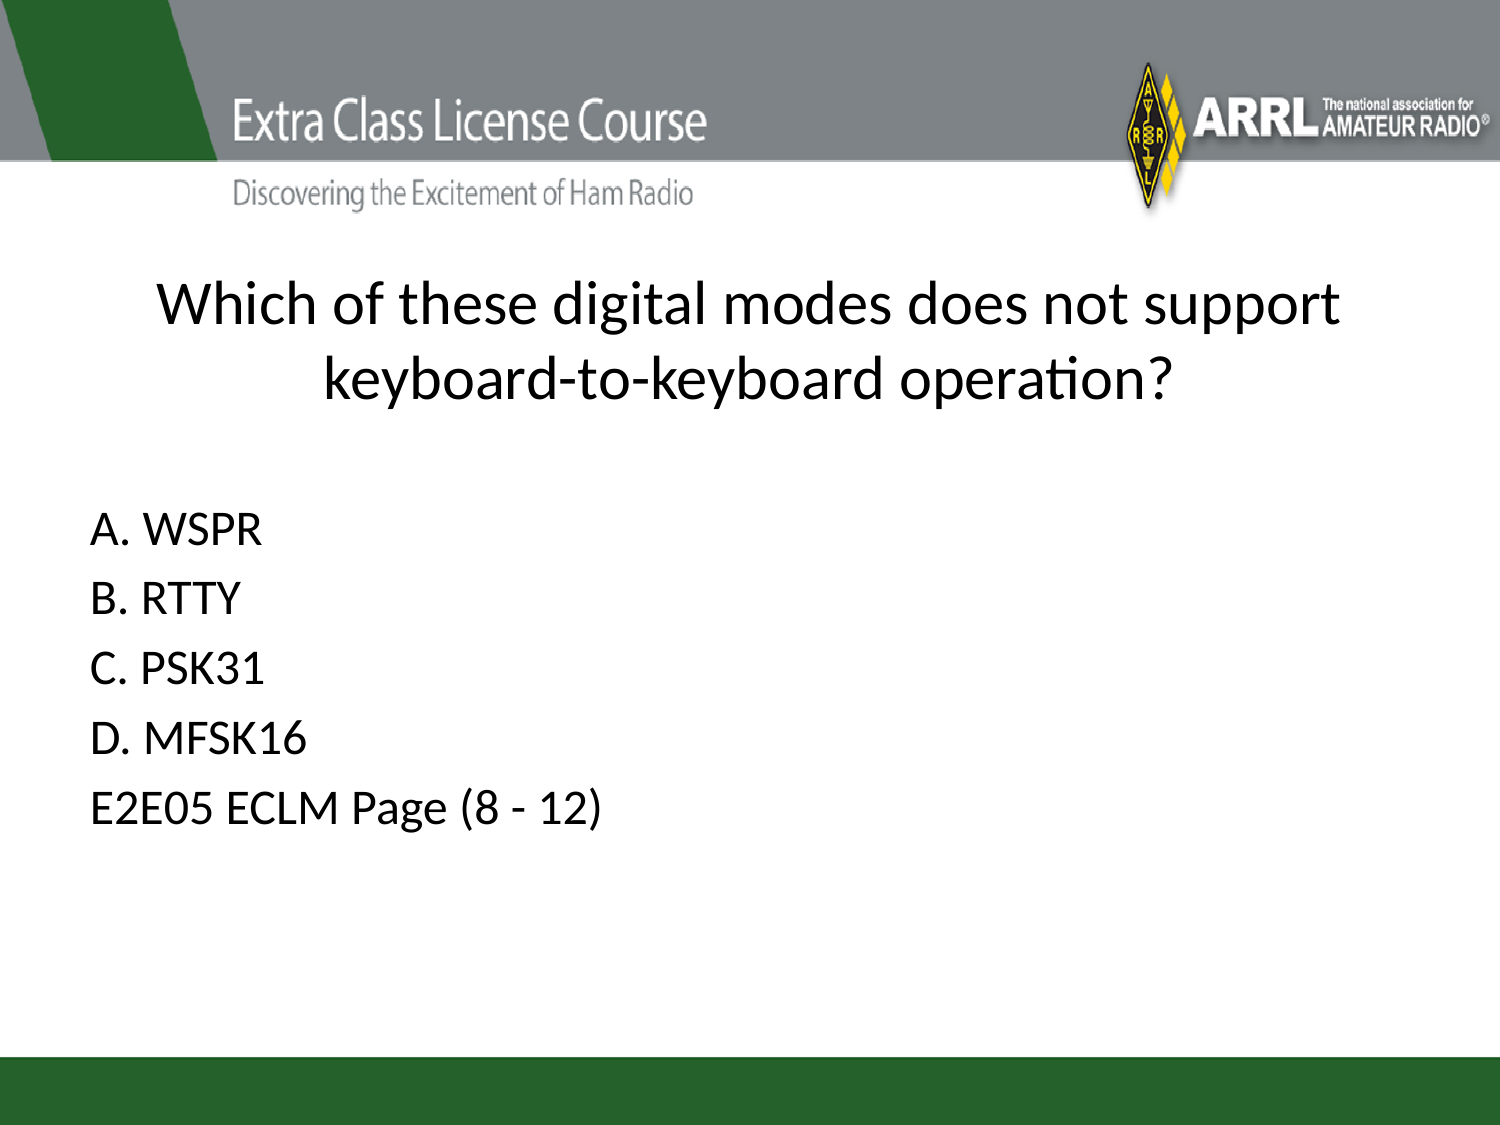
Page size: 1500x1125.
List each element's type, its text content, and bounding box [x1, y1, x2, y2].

list A. WSPR B. RTTY C. PSK31 D. MFSK16 E2E05 ECLM Page (8 - 12) [75, 487, 1425, 1005]
title Which of these digital modes does not support keyboard-to-keyboard operation? [75, 254, 1425, 435]
picture [0, 0, 1500, 1125]
